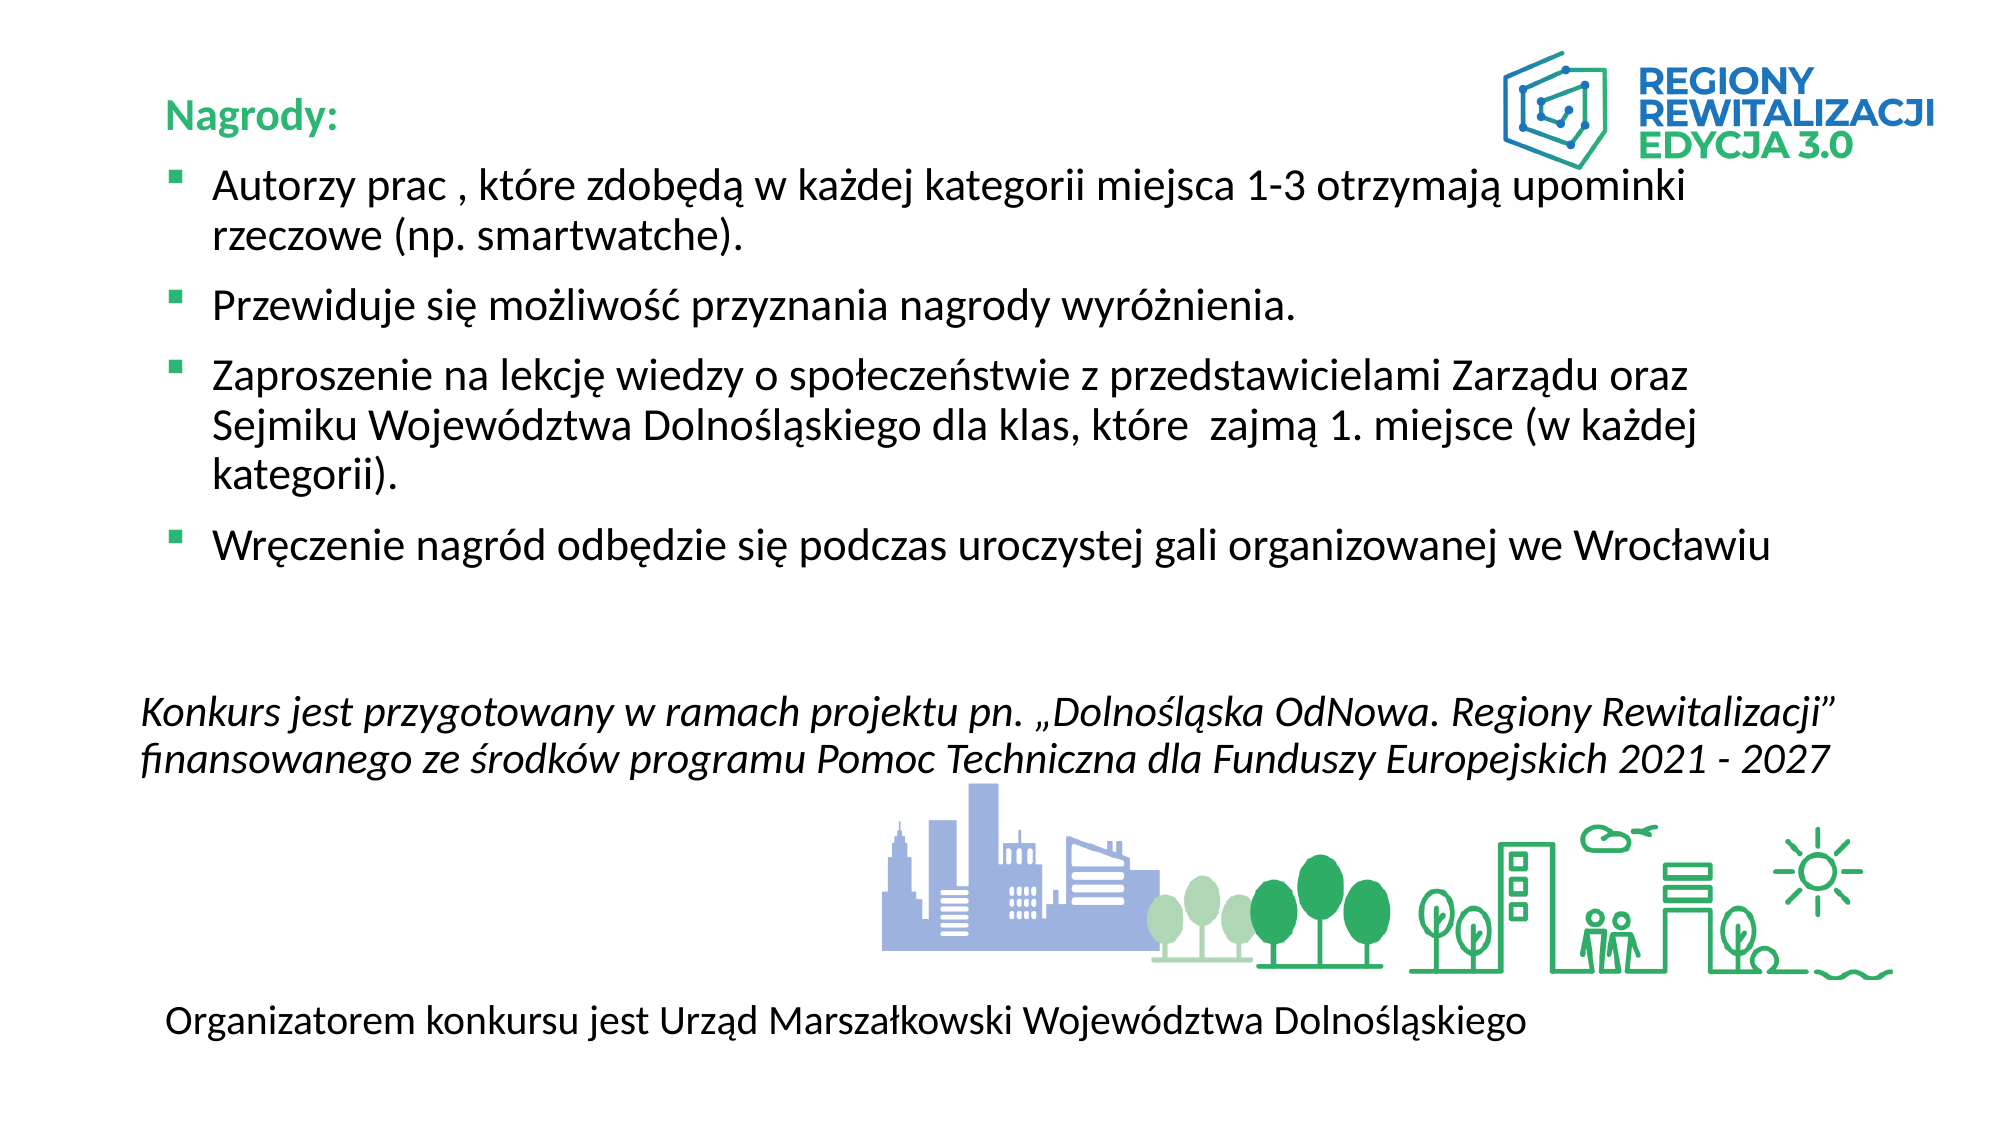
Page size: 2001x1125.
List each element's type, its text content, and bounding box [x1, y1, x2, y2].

list Nagrody: Autorzy prac , które zdobędą w każdej kategorii miejsca 1-3 otrzymają upominki rzeczowe (np. smartwatche). Przewiduje się możliwość przyznania nagrody wyróżnienia. Zaproszenie na lekcję wiedzy o społeczeństwie z przedstawicielami Zarządu oraz Sejmiku Województwa Dolnośląskiego dla klas, które zajmą 1. miejsce (w każdej kategorii). Wręczenie nagród odbędzie się podczas uroczystej gali organizowanej we Wrocławiu [150, 83, 1827, 563]
list Konkurs jest przygotowany w ramach projektu pn. „Dolnośląska OdNowa. Regiony Rewitalizacji” finansowanego ze środków programu Pomoc Techniczna dla Funduszy Europejskich 2021 - 2027 [125, 681, 1900, 851]
picture [882, 851, 1893, 980]
picture [1436, 0, 2000, 226]
title Organizatorem konkursu jest Urząd Marszałkowski Województwa Dolnośląskiego [150, 942, 1876, 1100]
